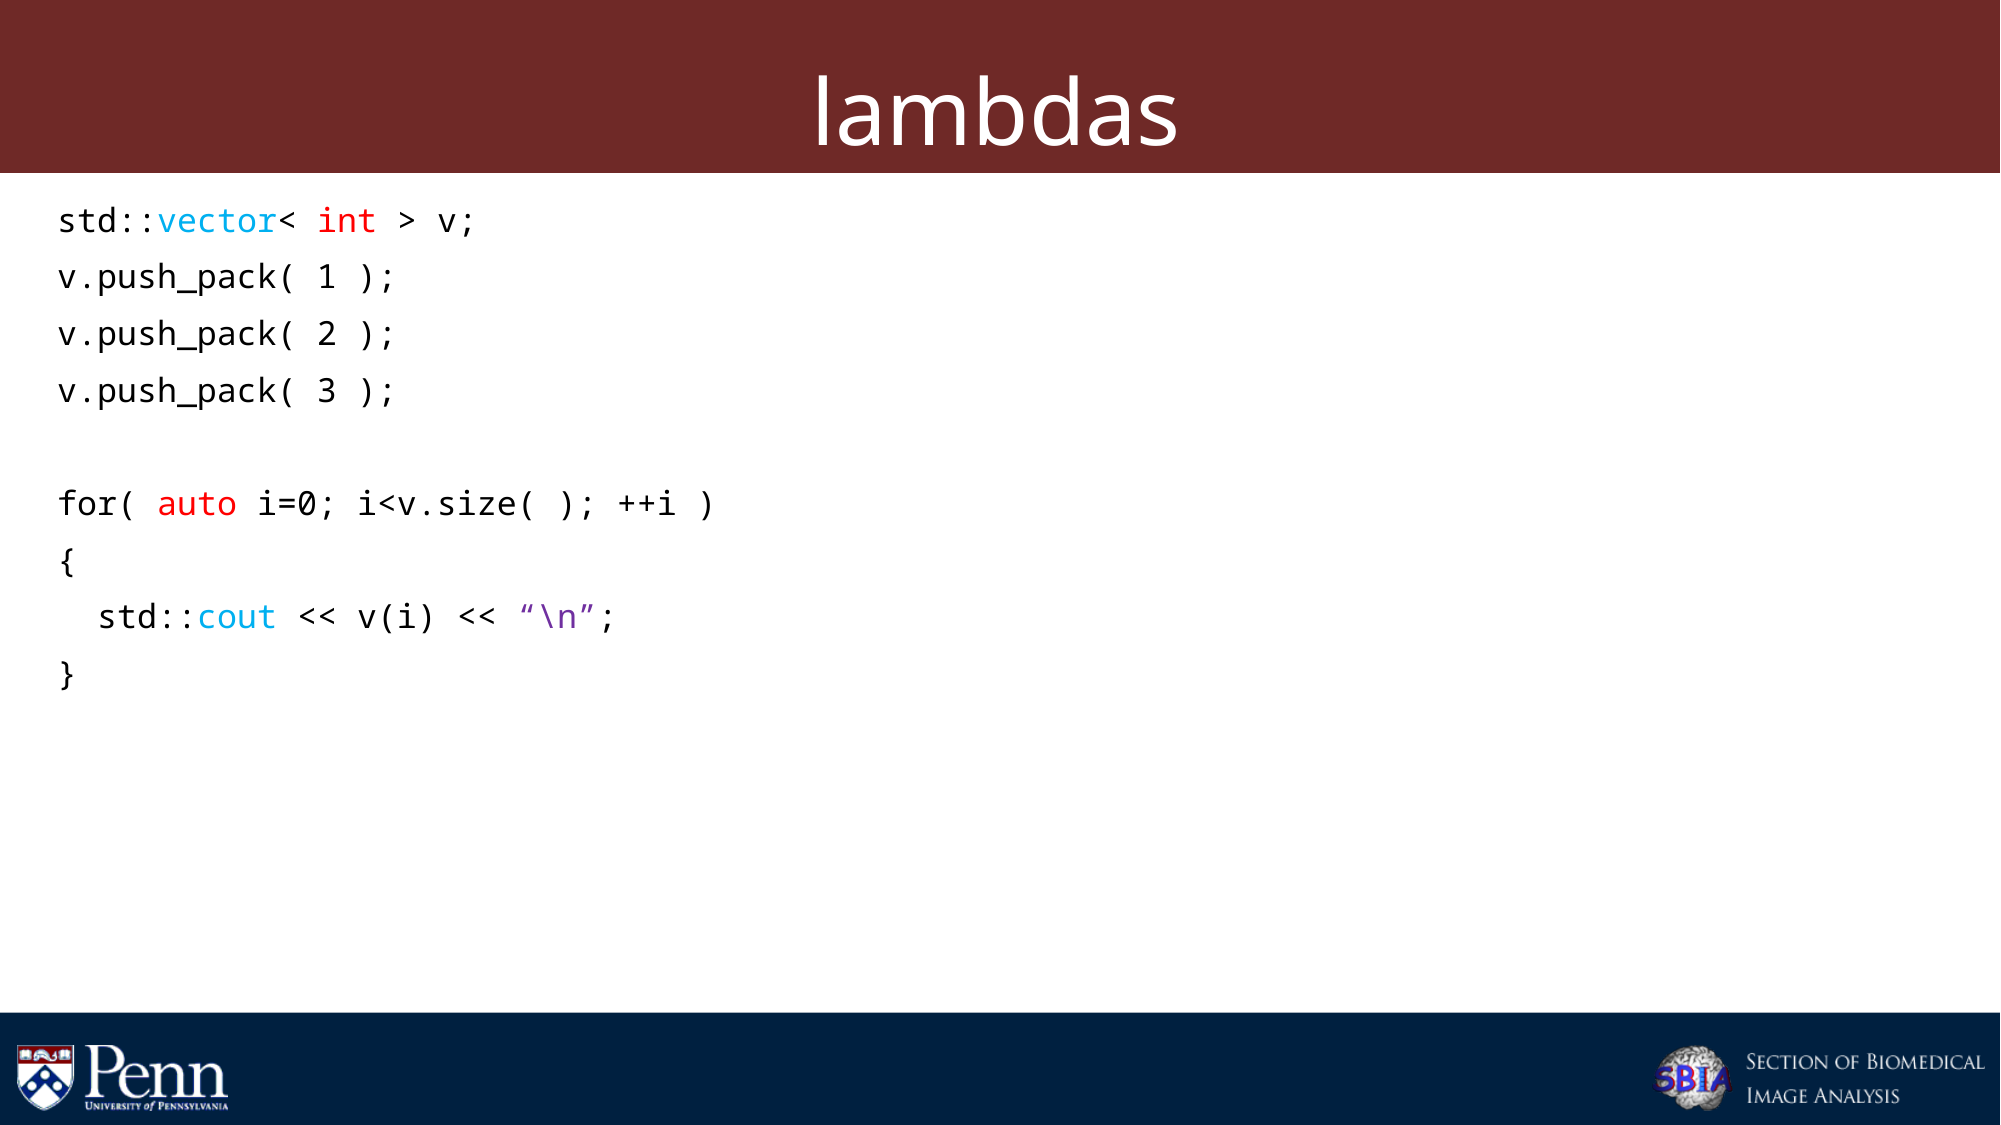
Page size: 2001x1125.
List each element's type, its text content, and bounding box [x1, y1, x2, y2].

picture [1652, 1044, 1985, 1112]
picture [17, 1045, 228, 1111]
title lambdas [42, 0, 1952, 173]
list std::vector< int > v; v.push_pack( 1 ); v.push_pack( 2 ); v.push_pack( 3 ); for( auto i=0; i<v.size( ); ++i ) { std::cout << v(i) << “\n”; } [42, 195, 988, 1014]
